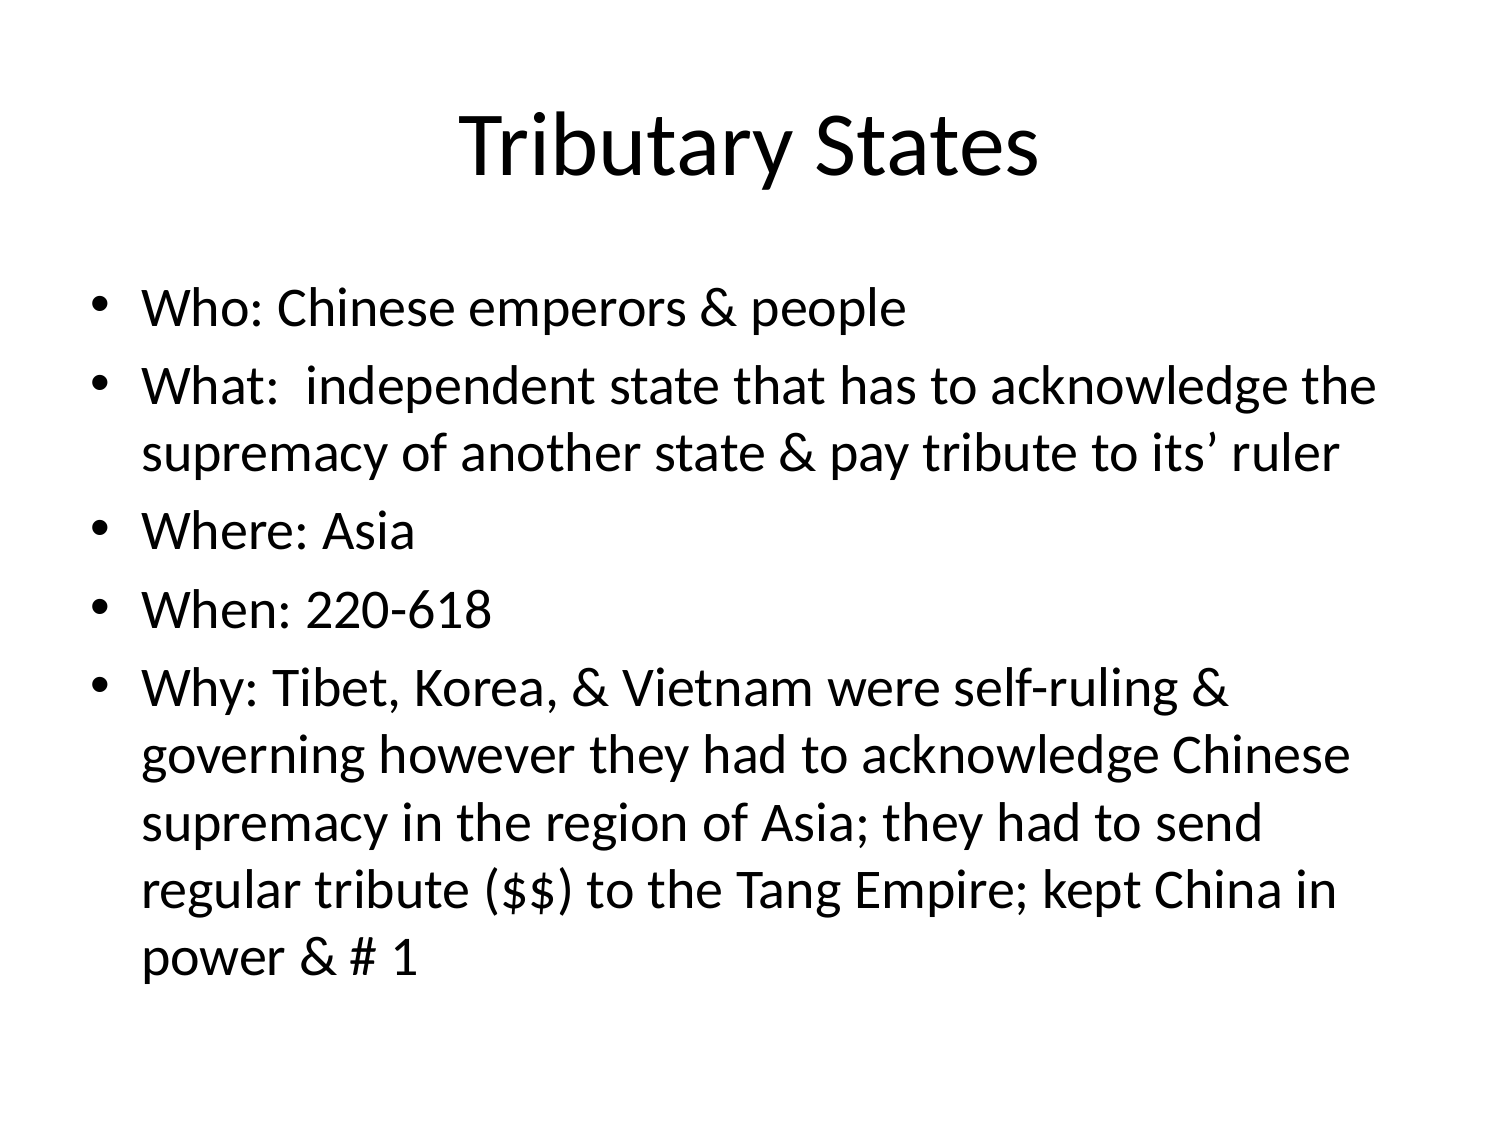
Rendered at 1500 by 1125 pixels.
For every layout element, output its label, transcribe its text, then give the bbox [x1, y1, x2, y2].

title Tributary States [75, 45, 1425, 233]
list Who: Chinese emperors & people What: independent state that has to acknowledge the supremacy of another state & pay tribute to its’ ruler Where: Asia When: 220-618 Why: Tibet, Korea, & Vietnam were self-ruling & governing however they had to acknowledge Chinese supremacy in the region of Asia; they had to send regular tribute ($$) to the Tang Empire; kept China in power & # 1 [75, 262, 1425, 1005]
